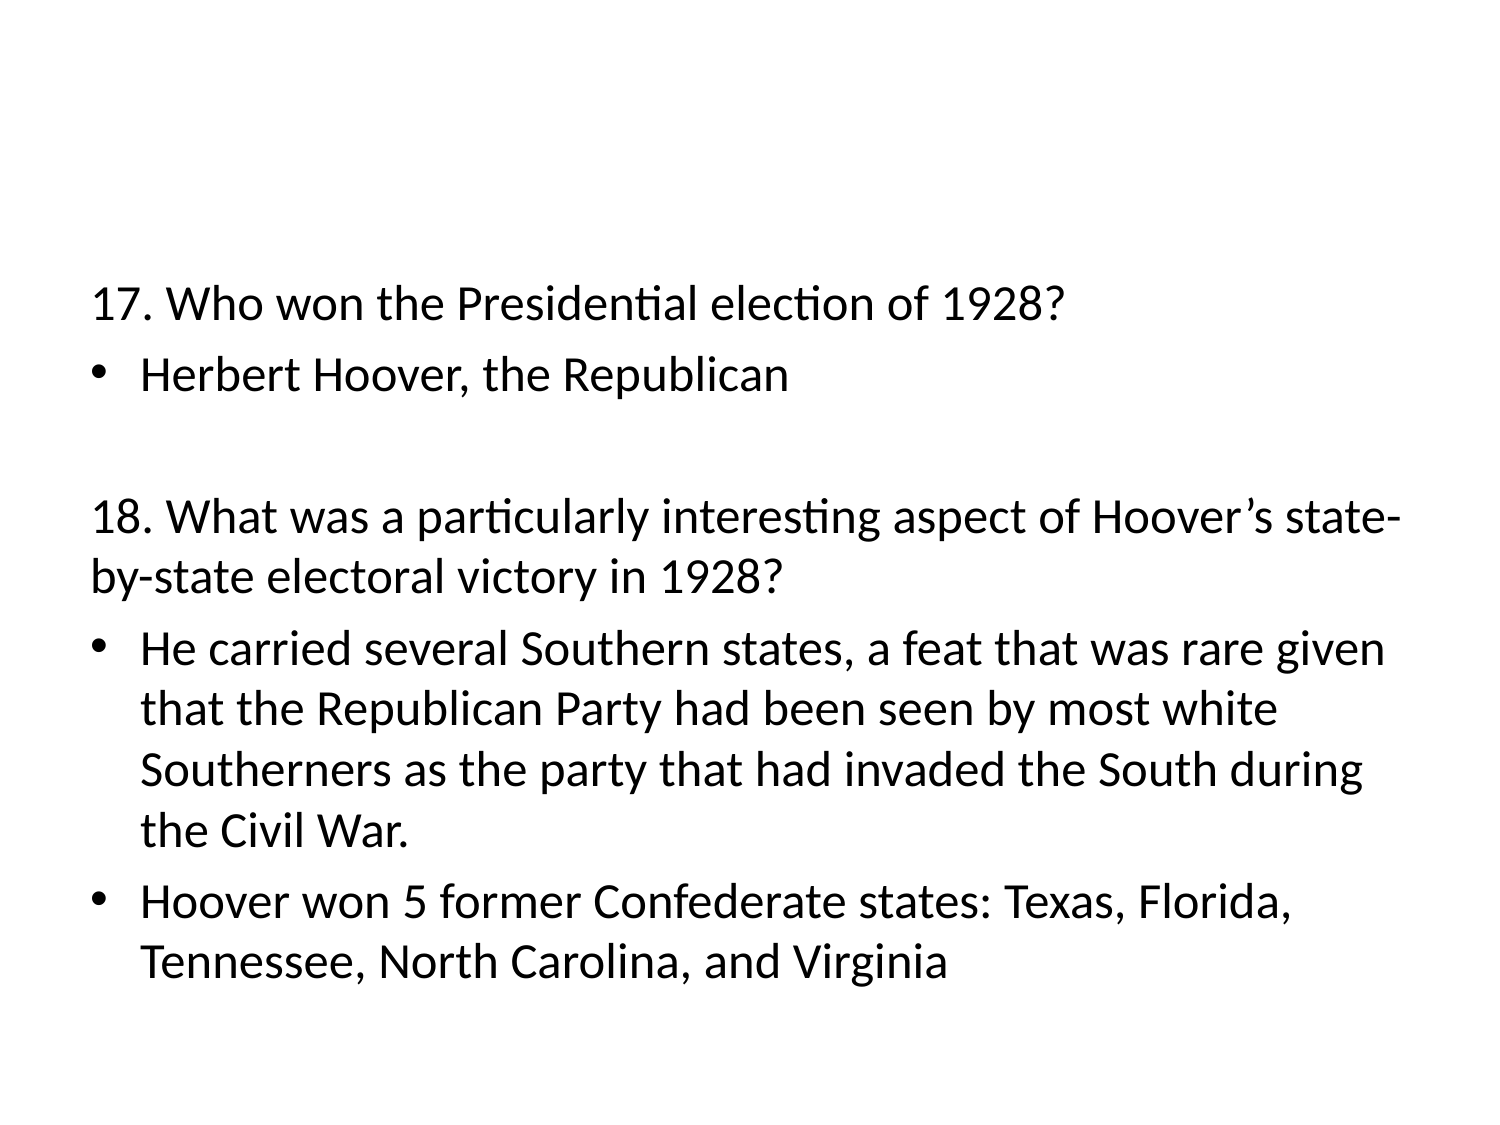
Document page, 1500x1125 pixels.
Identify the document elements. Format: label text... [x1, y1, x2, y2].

list 17. Who won the Presidential election of 1928? Herbert Hoover, the Republican 18. What was a particularly interesting aspect of Hoover’s state-by-state electoral victory in 1928? He carried several Southern states, a feat that was rare given that the Republican Party had been seen by most white Southerners as the party that had invaded the South during the Civil War. Hoover won 5 former Confederate states: Texas, Florida, Tennessee, North Carolina, and Virginia [75, 262, 1425, 1005]
